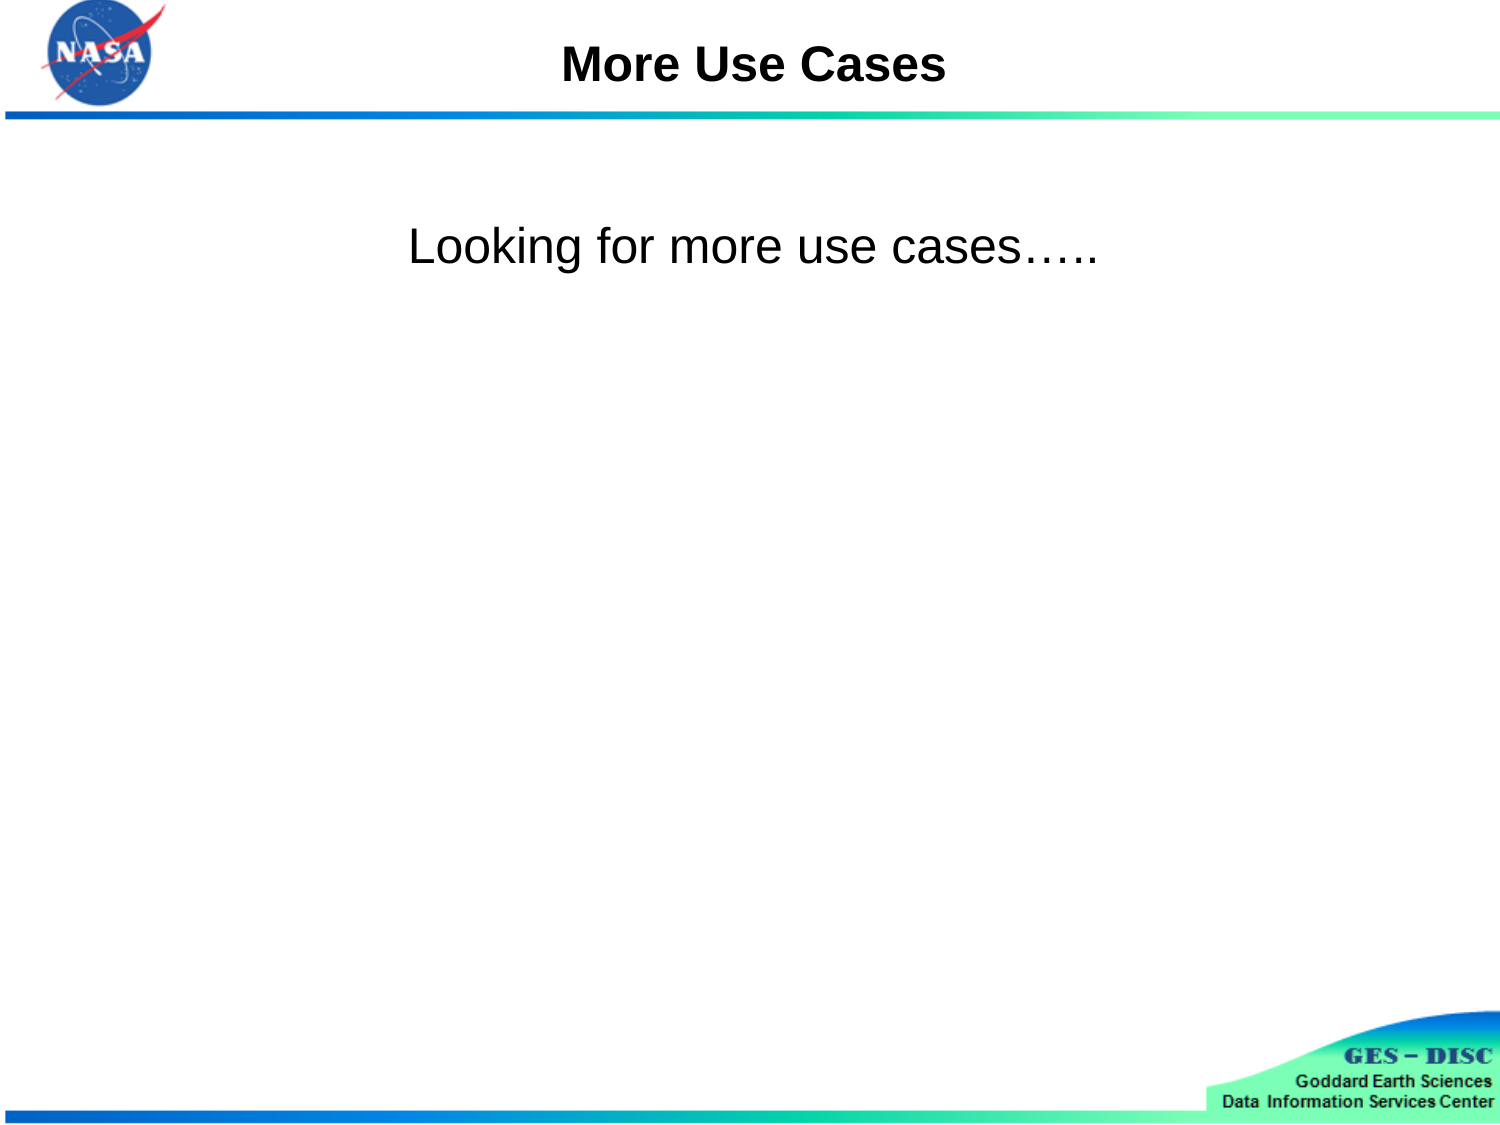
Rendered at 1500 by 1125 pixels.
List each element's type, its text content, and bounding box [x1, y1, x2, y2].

text_box [4, 0, 1500, 1125]
text_box Looking for more use cases….. [74, 183, 1396, 289]
title More Use Cases [75, 1, 1396, 107]
